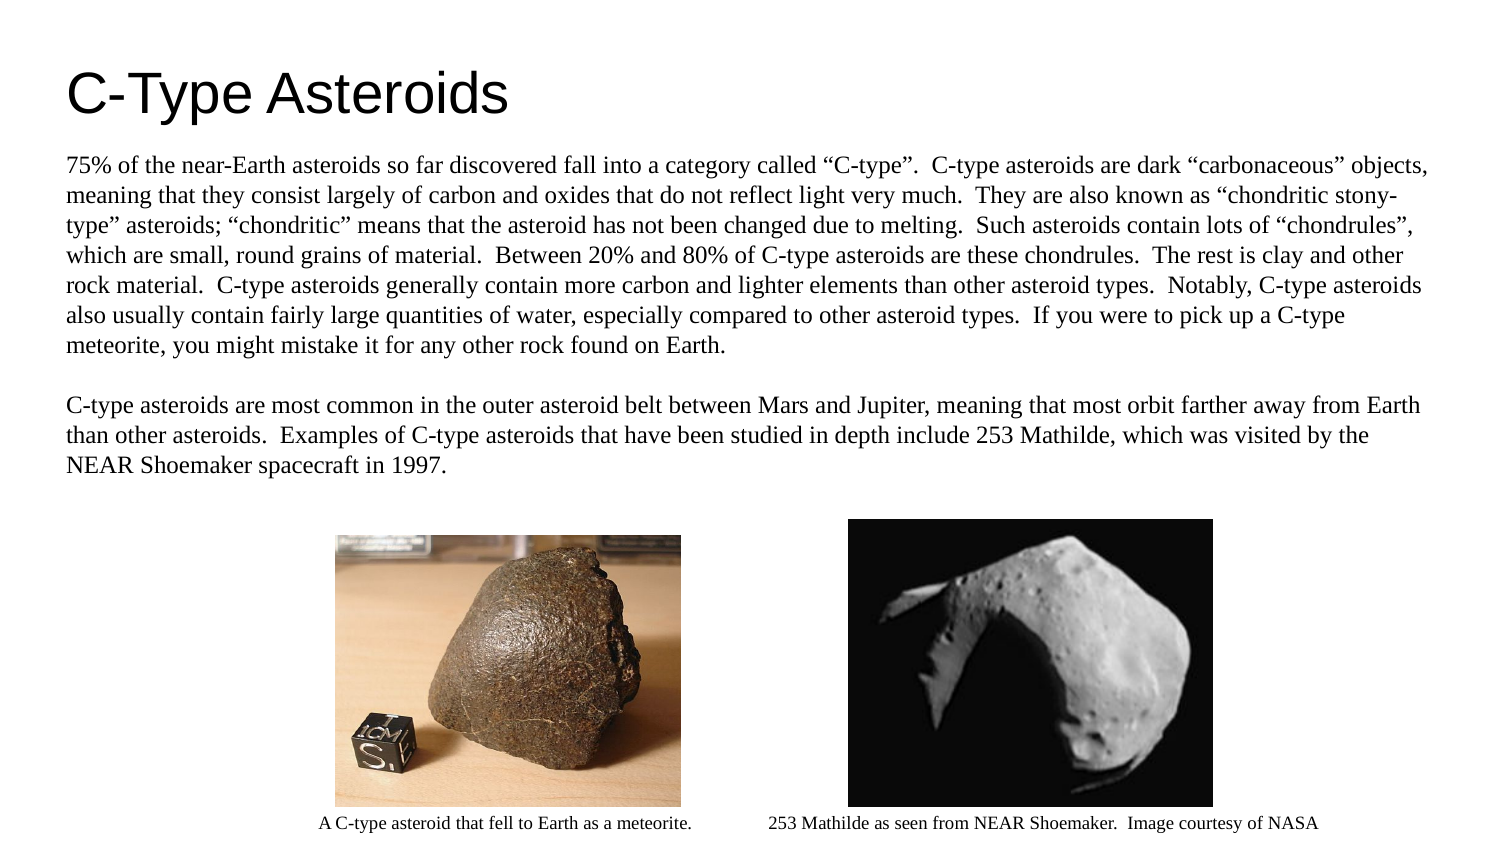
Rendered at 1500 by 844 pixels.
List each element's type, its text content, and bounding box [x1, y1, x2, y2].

picture [847, 519, 1213, 808]
title C-Type Asteroids [51, 39, 1449, 133]
list 75% of the near-Earth asteroids so far discovered fall into a category called “C-type”. C-type asteroids are dark “carbonaceous” objects, meaning that they consist largely of carbon and oxides that do not reflect light very much. They are also known as “chondritic stony-type” asteroids; “chondritic” means that the asteroid has not been changed due to melting. Such asteroids contain lots of “chondrules”, which are small, round grains of material. Between 20% and 80% of C-type asteroids are these chondrules. The rest is clay and other rock material. C-type asteroids generally contain more carbon and lighter elements than other asteroid types. Notably, C-type asteroids also usually contain fairly large quantities of water, especially compared to other asteroid types. If you were to pick up a C-type meteorite, you might mistake it for any other rock found on Earth. C-type asteroids are most common in the outer asteroid belt between Mars and Jupiter, meaning that most orbit farther away from Earth than other asteroids. Examples of C-type asteroids that have been studied in depth include 253 Mathilde, which was visited by the NEAR Shoemaker spacecraft in 1997. [51, 133, 1449, 750]
text_box A C-type asteroid that fell to Earth as a meteorite. 253 Mathilde as seen from NEAR Shoemaker. Image courtesy of NASA [188, 799, 1449, 844]
picture [335, 535, 681, 808]
